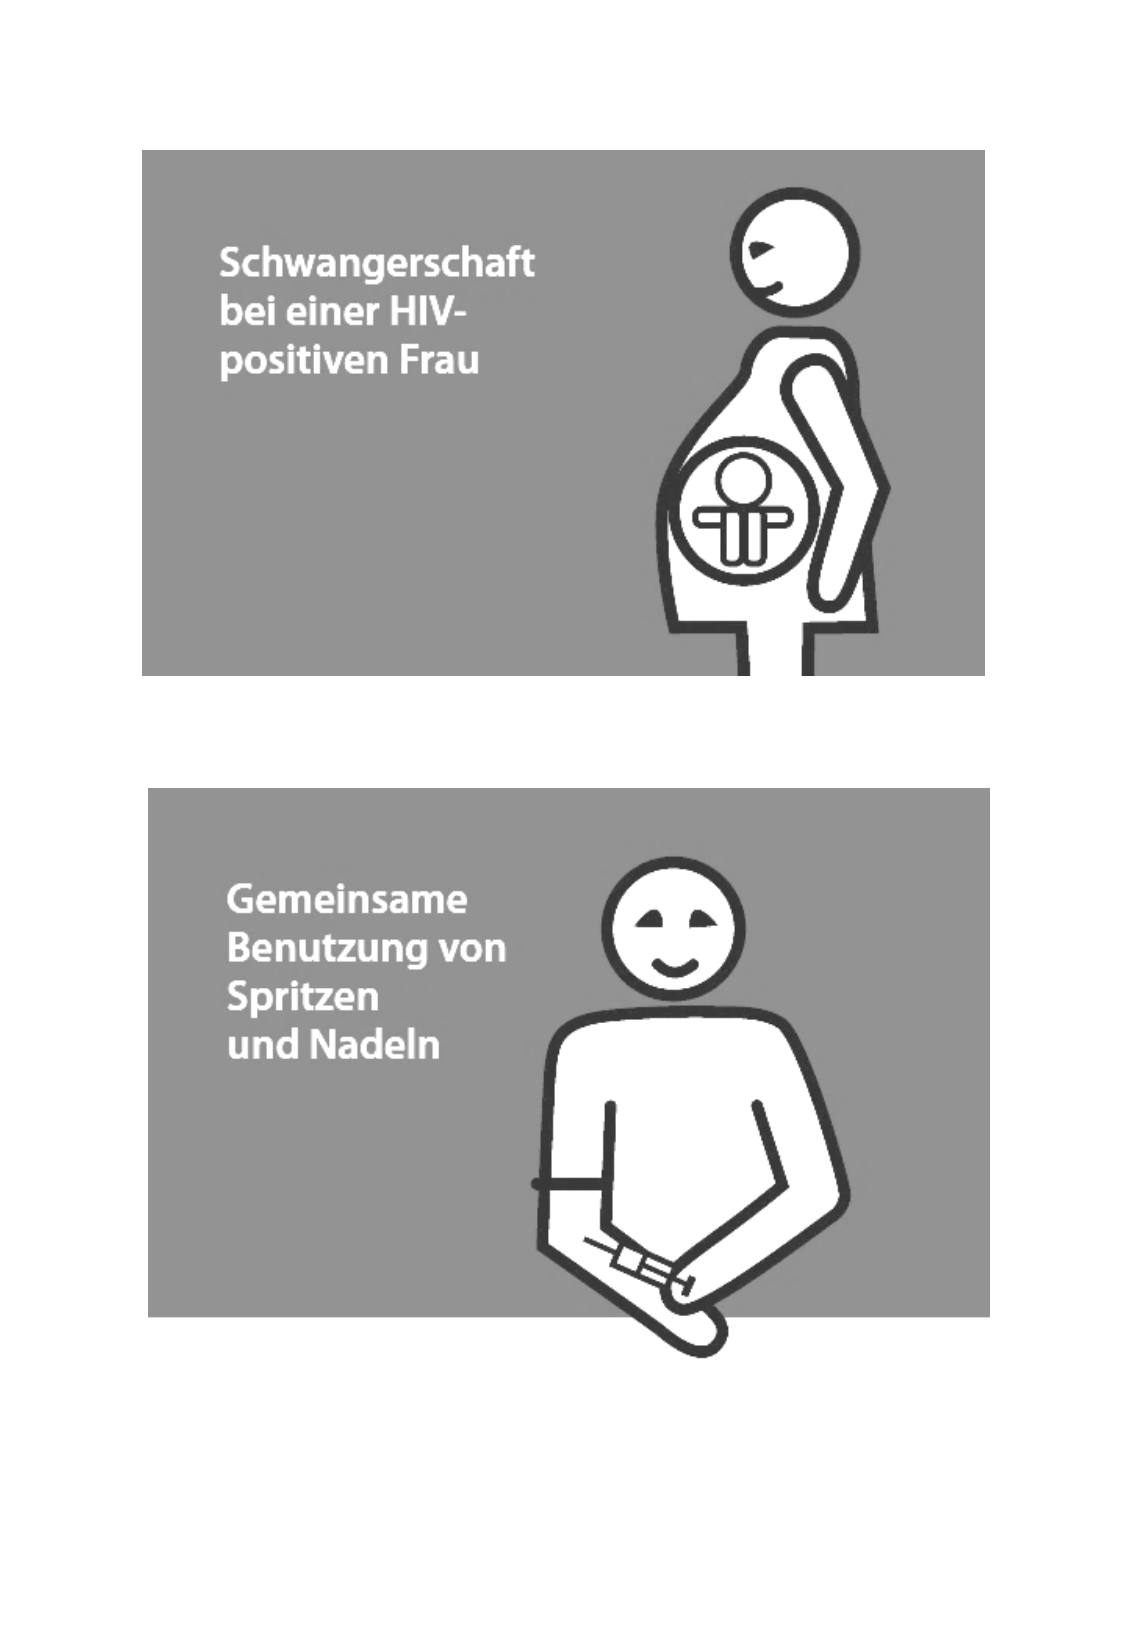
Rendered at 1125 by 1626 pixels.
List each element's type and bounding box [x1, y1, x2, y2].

picture [148, 788, 990, 1363]
picture [141, 150, 985, 677]
